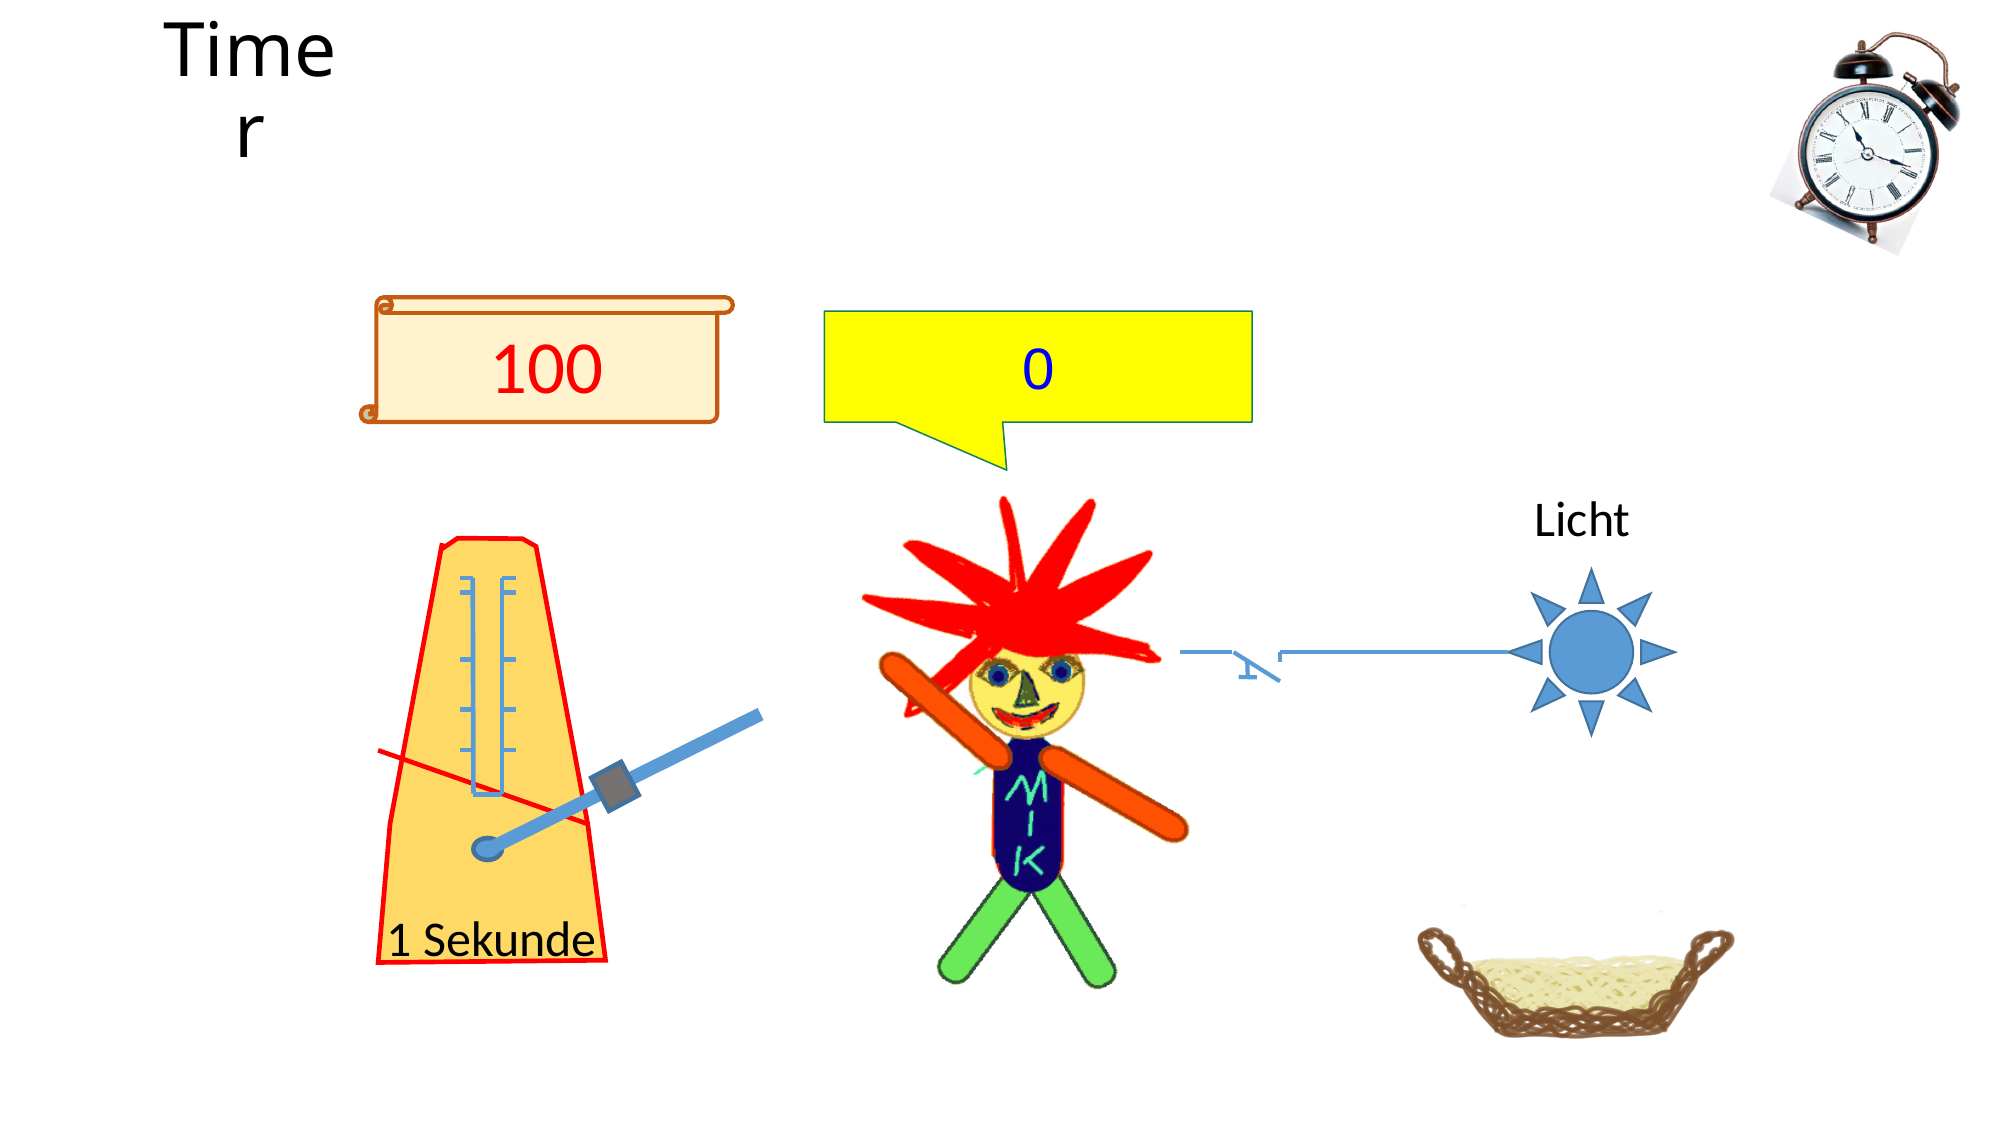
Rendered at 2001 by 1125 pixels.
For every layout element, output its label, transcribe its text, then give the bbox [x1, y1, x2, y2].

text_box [382, 306, 390, 311]
text_box 0 [824, 311, 1253, 471]
title Timer [139, 108, 361, 182]
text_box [226, 714, 761, 980]
text_box 100 [359, 296, 734, 424]
picture [840, 478, 1206, 1004]
text_box Licht [1519, 478, 1646, 554]
picture [1769, 0, 1990, 257]
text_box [363, 408, 374, 420]
picture [1382, 892, 1770, 1107]
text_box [1206, 569, 1675, 735]
text_box [409, 537, 569, 714]
